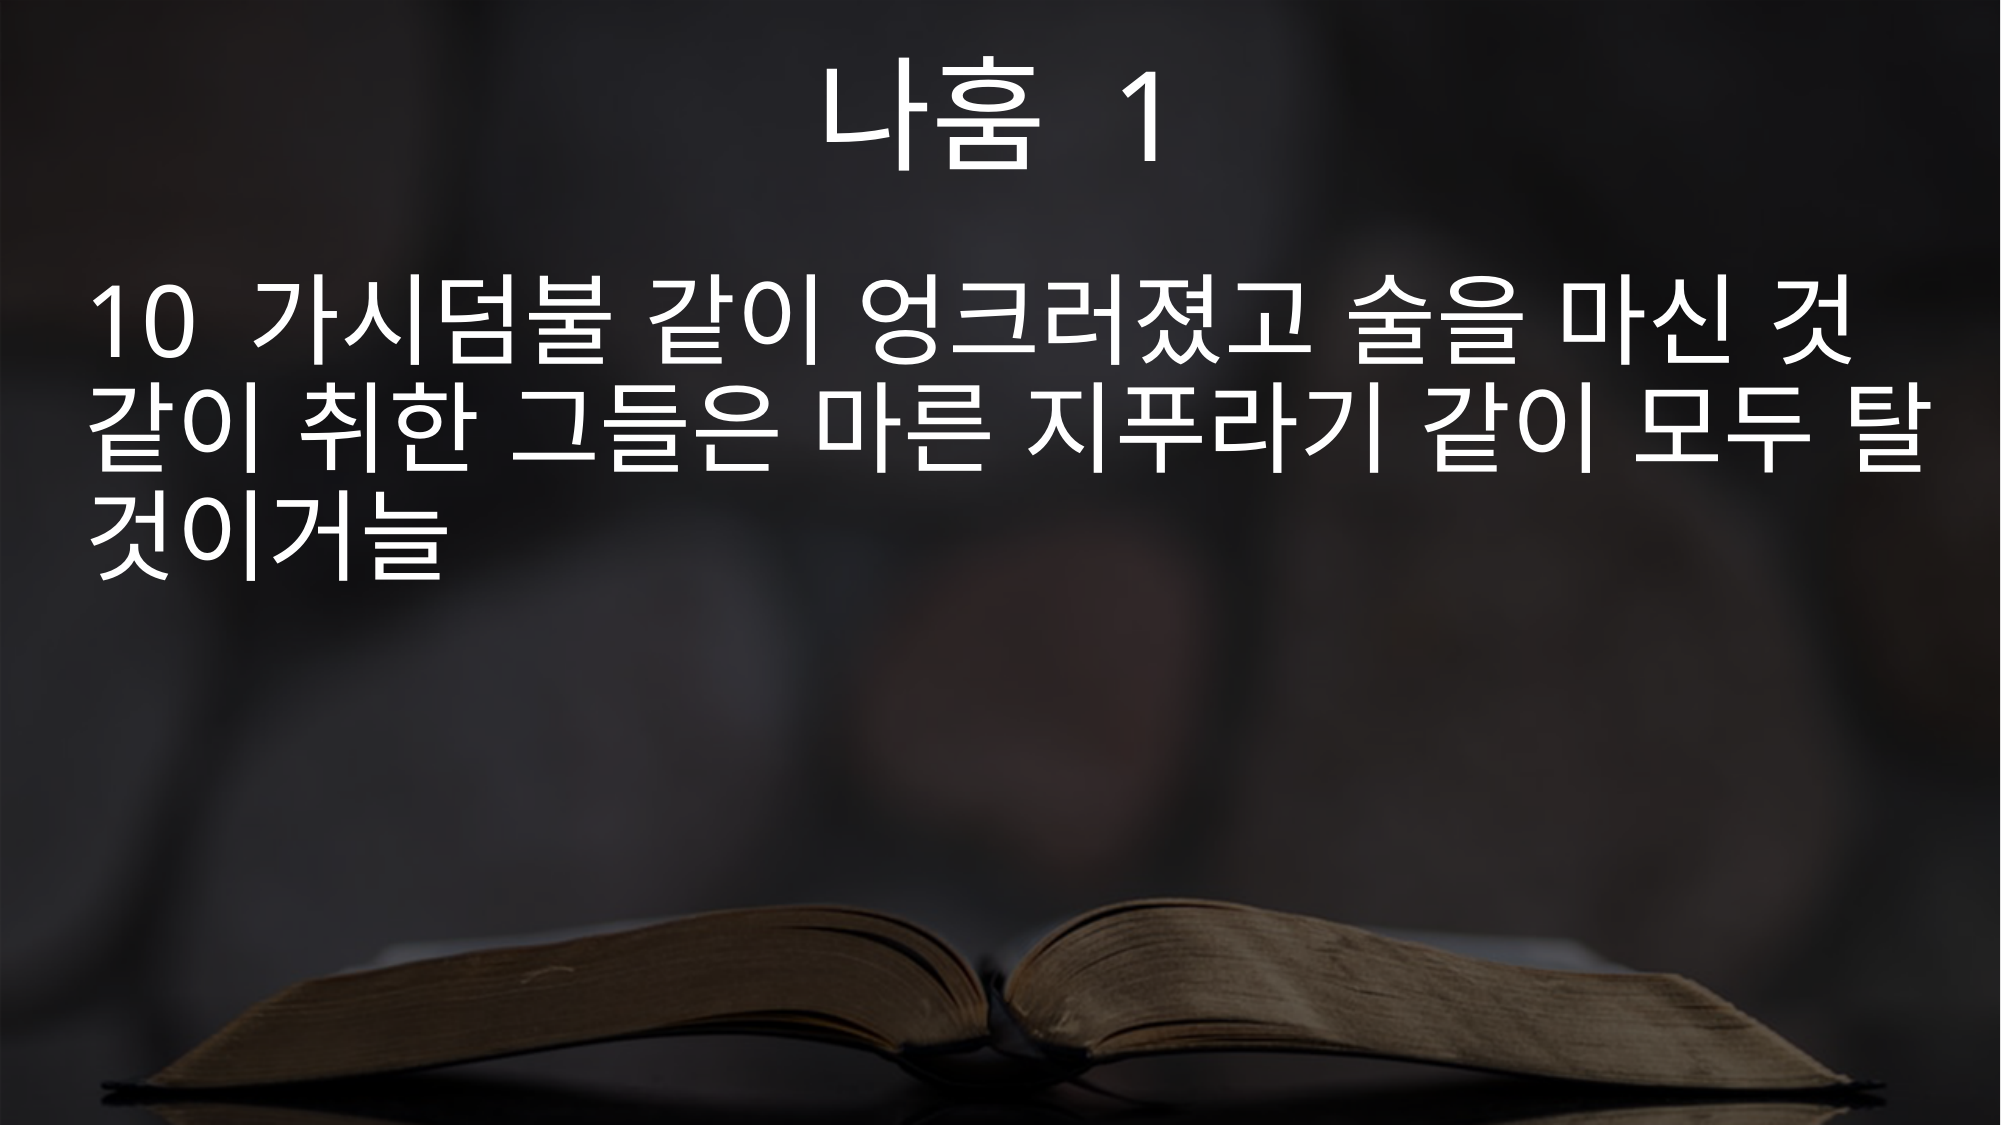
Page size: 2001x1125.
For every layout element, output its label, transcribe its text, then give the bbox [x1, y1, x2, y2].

footer 나훔 1 [0, 32, 2000, 192]
list 10 가시덤불 같이 엉크러졌고 술을 마신 것 같이 취한 그들은 마른 지푸라기 같이 모두 탈 것이거늘 [69, 263, 1953, 423]
picture [0, 0, 2001, 1125]
